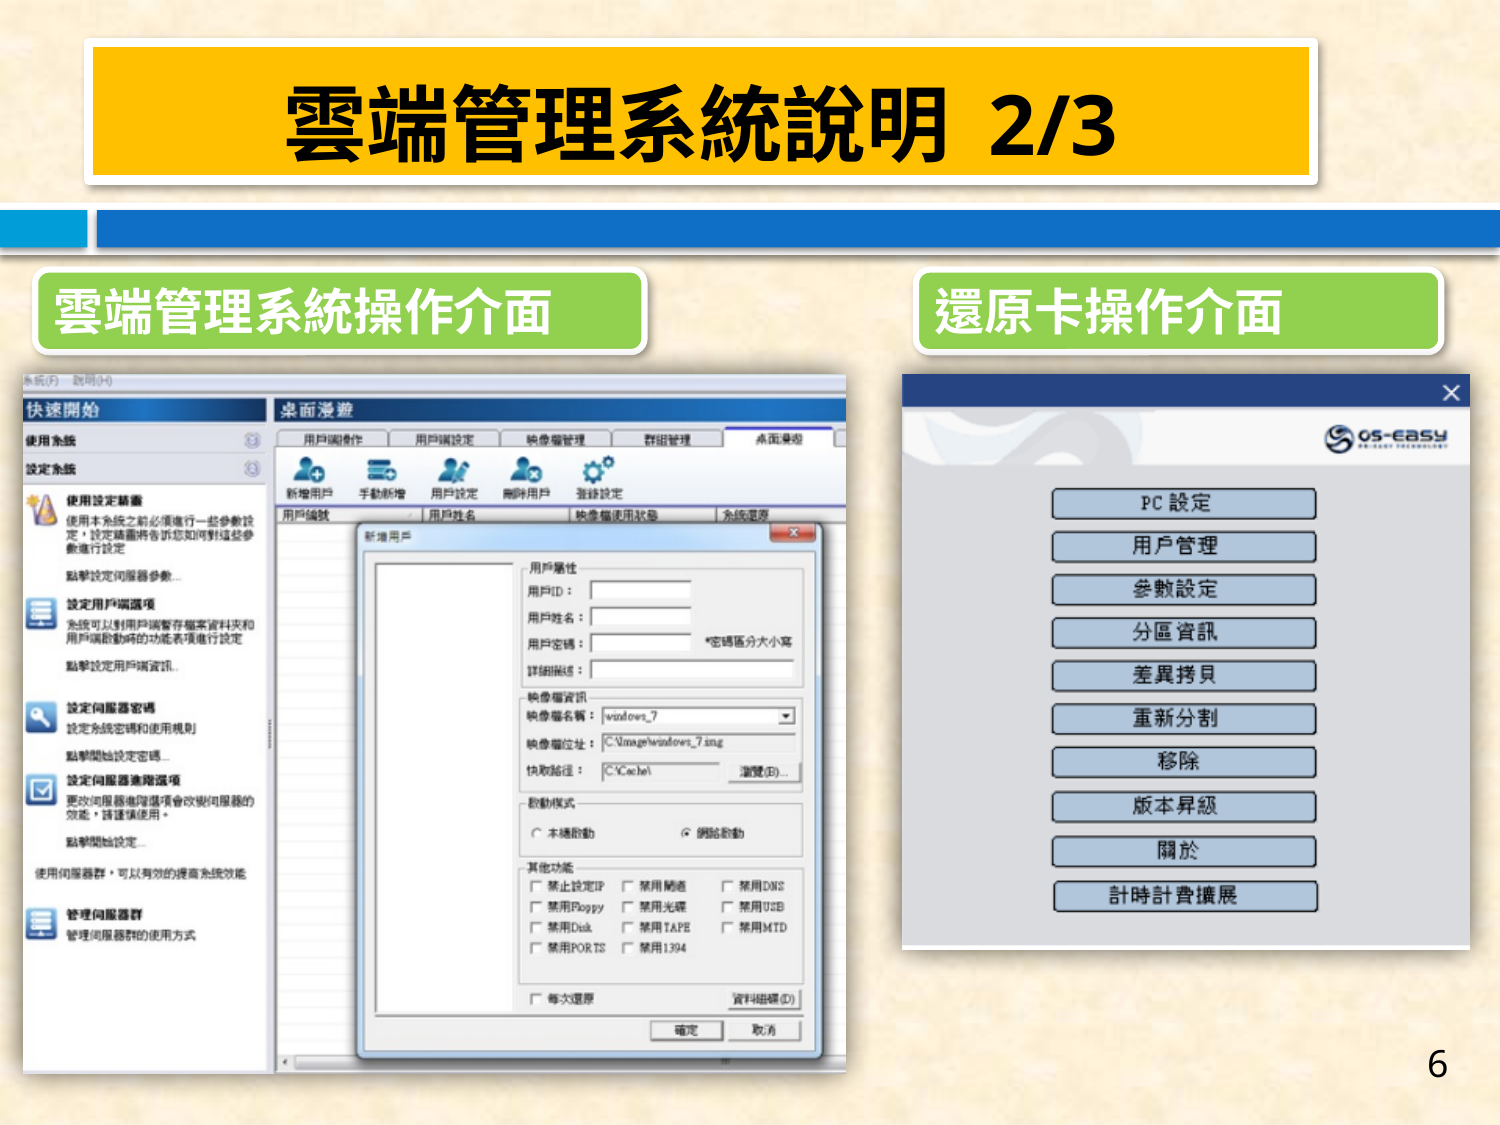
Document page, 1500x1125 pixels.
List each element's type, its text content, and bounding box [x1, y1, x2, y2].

picture [0, 0, 1500, 202]
text_box 雲端管理系統說明 2/3 [87, 41, 1315, 181]
text_box 還原卡操作介面 [914, 267, 1443, 352]
text_box 雲端管理系統操作介面 [33, 267, 647, 352]
picture [0, 255, 1500, 1125]
slide_number 6 [1387, 1023, 1488, 1109]
